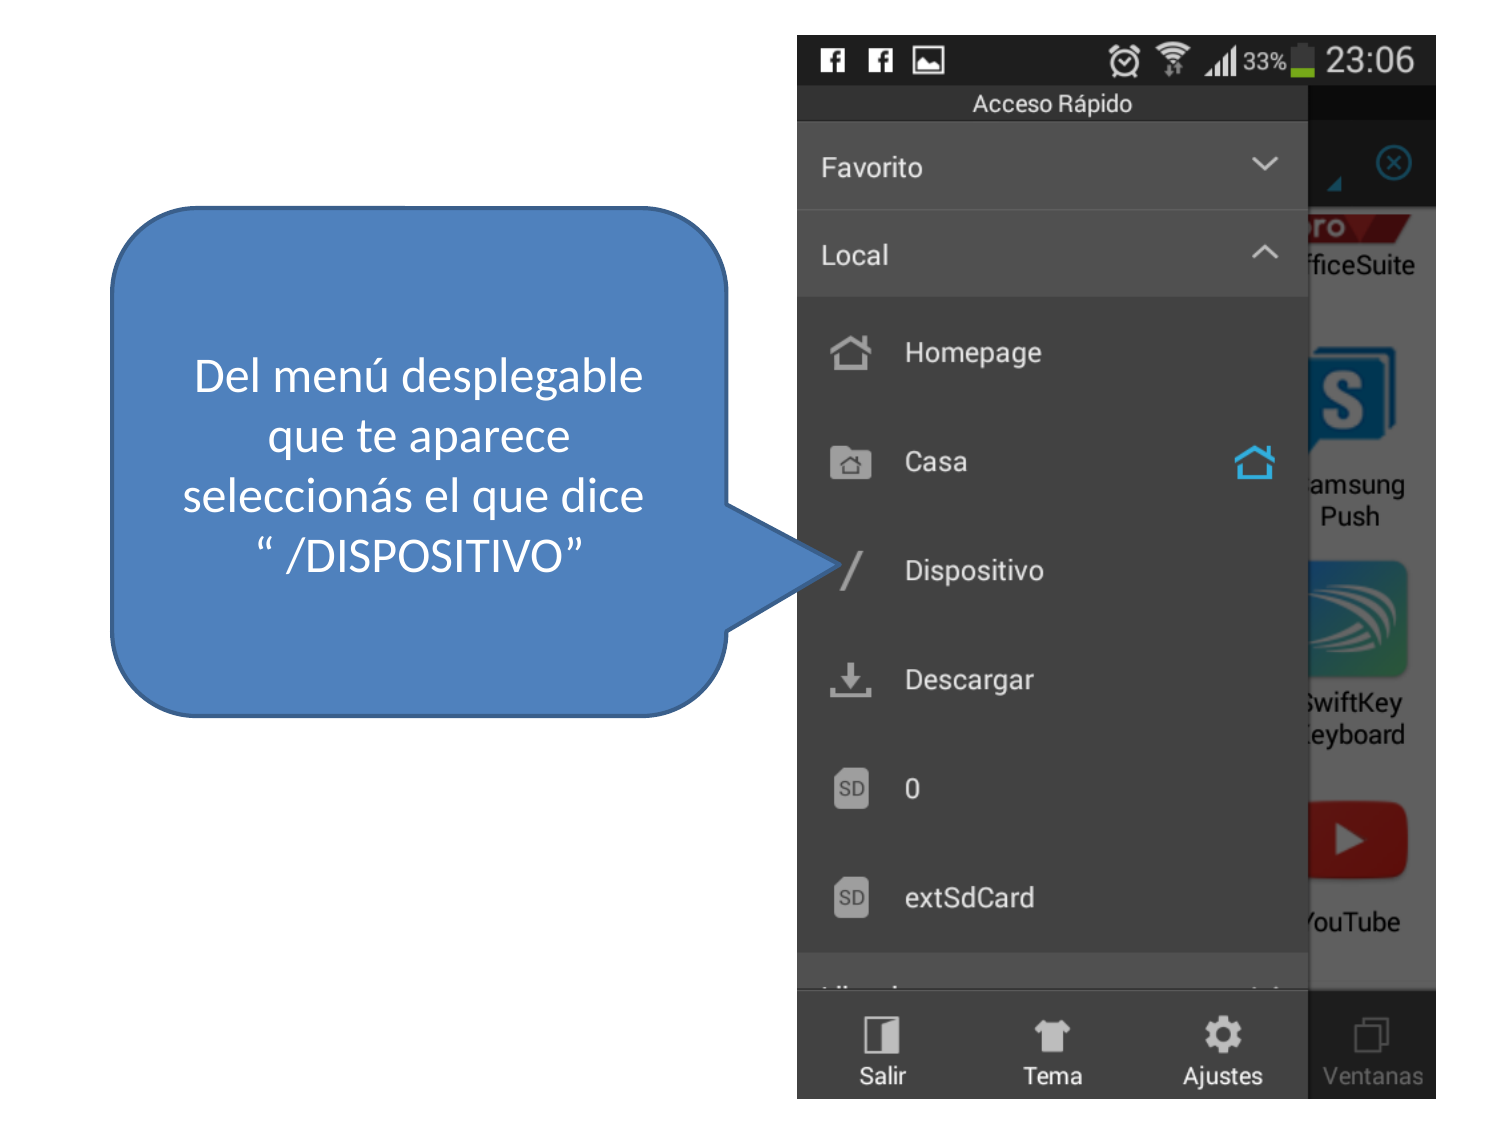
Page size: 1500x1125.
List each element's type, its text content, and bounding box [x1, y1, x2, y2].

picture [796, 35, 1436, 1099]
text_box Del menú desplegable que te aparece seleccionás el que dice “ /DISPOSITIVO” [109, 205, 791, 719]
